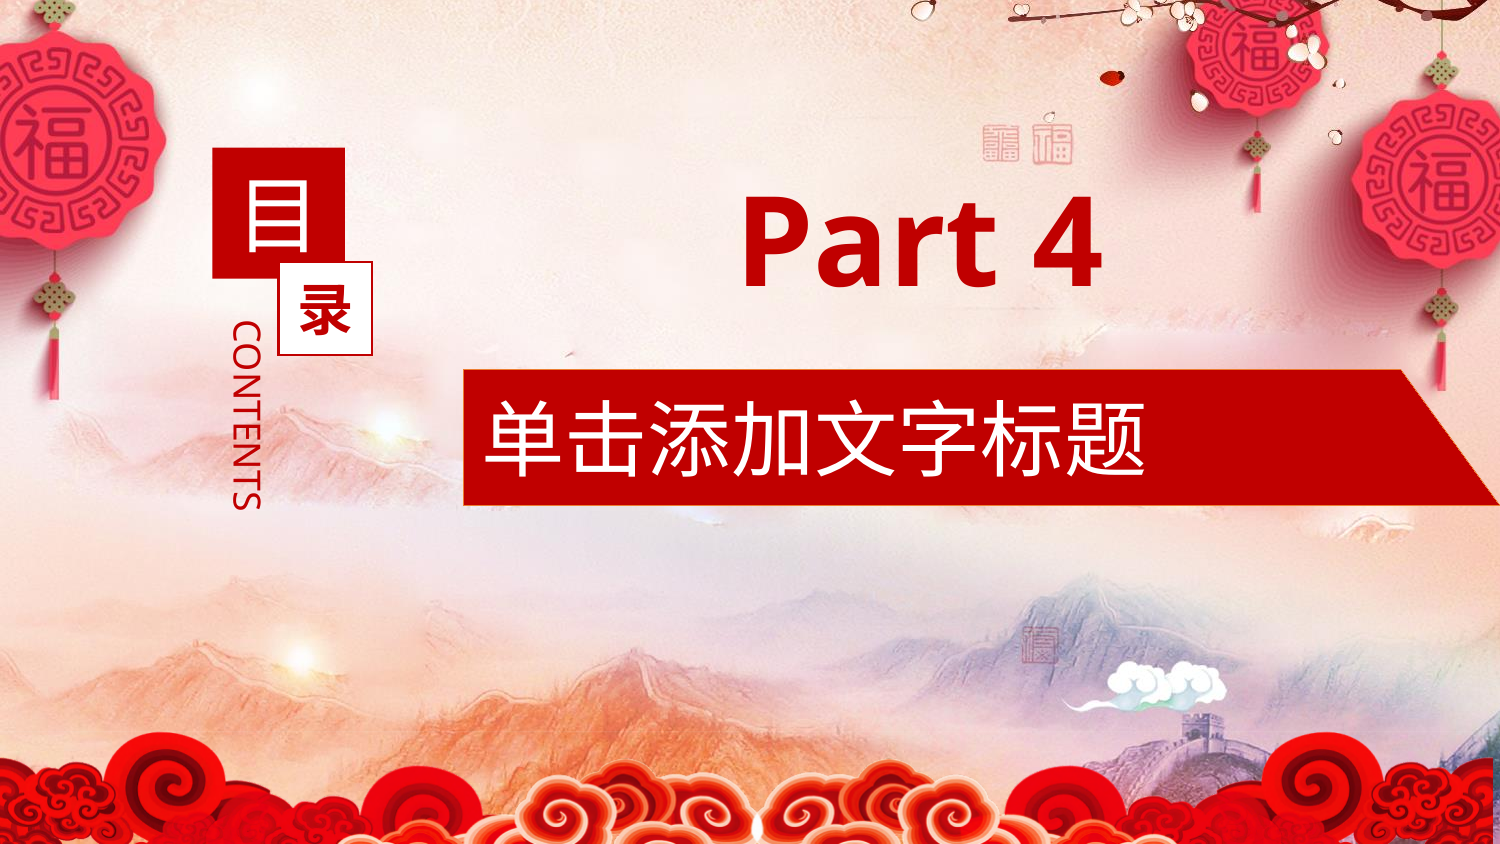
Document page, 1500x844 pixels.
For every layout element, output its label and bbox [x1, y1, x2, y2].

text_box [0, 0, 1500, 844]
text_box [202, 147, 373, 506]
